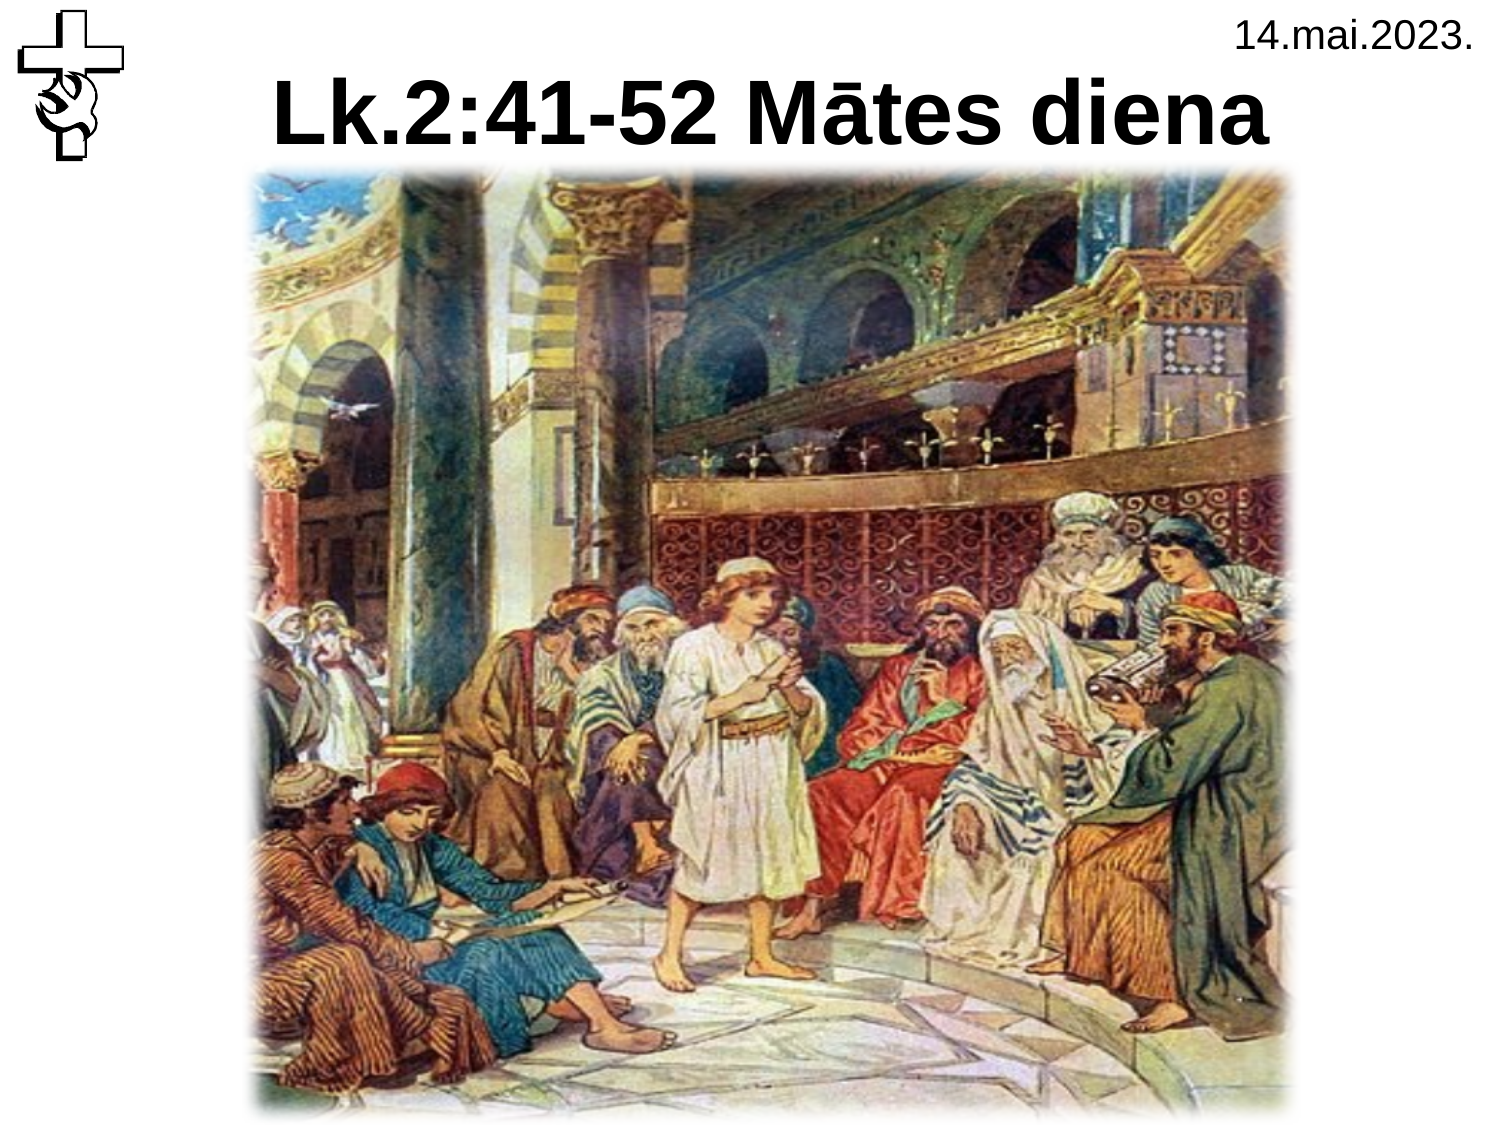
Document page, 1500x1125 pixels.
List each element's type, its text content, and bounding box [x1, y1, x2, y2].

text_box 14.mai.2023. [1218, 0, 1500, 65]
title Lk.2:41-52 Mātes diena [100, 20, 1442, 197]
picture [17, 9, 125, 162]
picture [241, 160, 1303, 1125]
